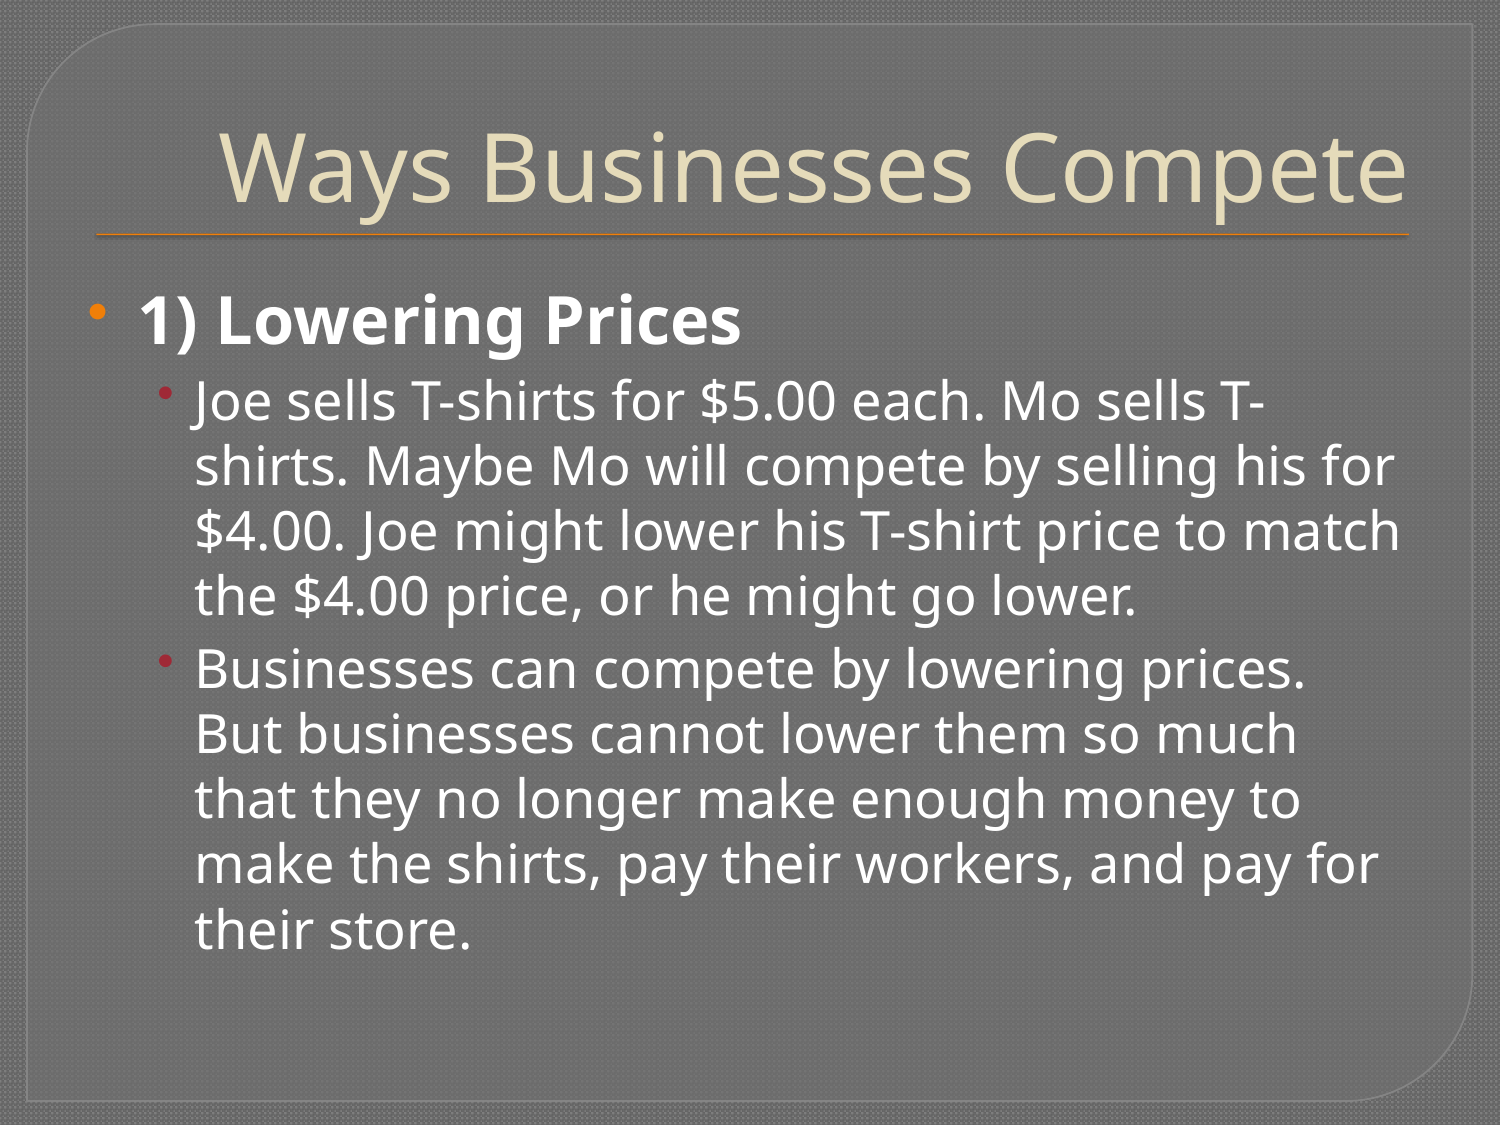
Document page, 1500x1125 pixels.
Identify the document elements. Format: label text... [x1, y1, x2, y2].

list 1) Lowering Prices Joe sells T-shirts for $5.00 each. Mo sells T-shirts. Maybe Mo will compete by selling his for $4.00. Joe might lower his T-shirt price to match the $4.00 price, or he might go lower. Businesses can compete by lowering prices. But businesses cannot lower them so much that they no longer make enough money to make the shirts, pay their workers, and pay for their store. [75, 270, 1425, 1013]
title Ways Businesses Compete [75, 41, 1425, 230]
